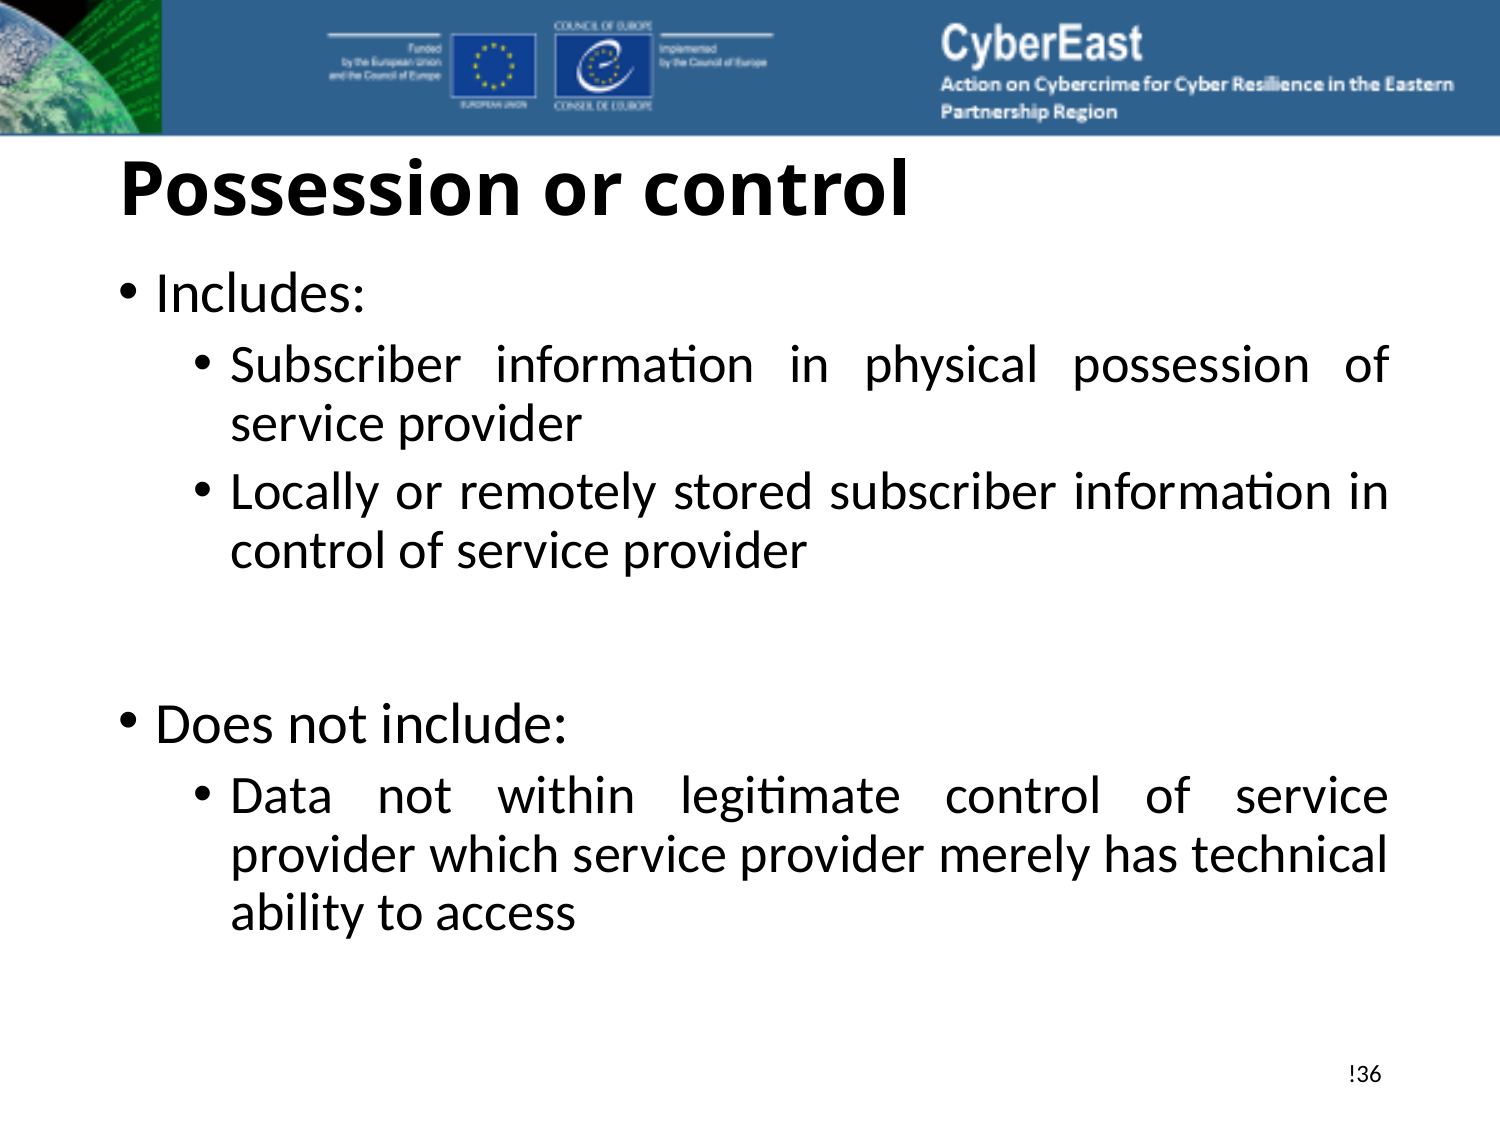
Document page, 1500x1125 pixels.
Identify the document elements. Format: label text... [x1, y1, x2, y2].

list Includes: Subscriber information in physical possession of service provider Locally or remotely stored subscriber information in control of service provider Does not include: Data not within legitimate control of service provider which service provider merely has technical ability to access [103, 254, 1407, 1066]
title Possession or control [103, 82, 1397, 254]
picture [0, 0, 1500, 1125]
slide_number !36 [1059, 1042, 1397, 1103]
